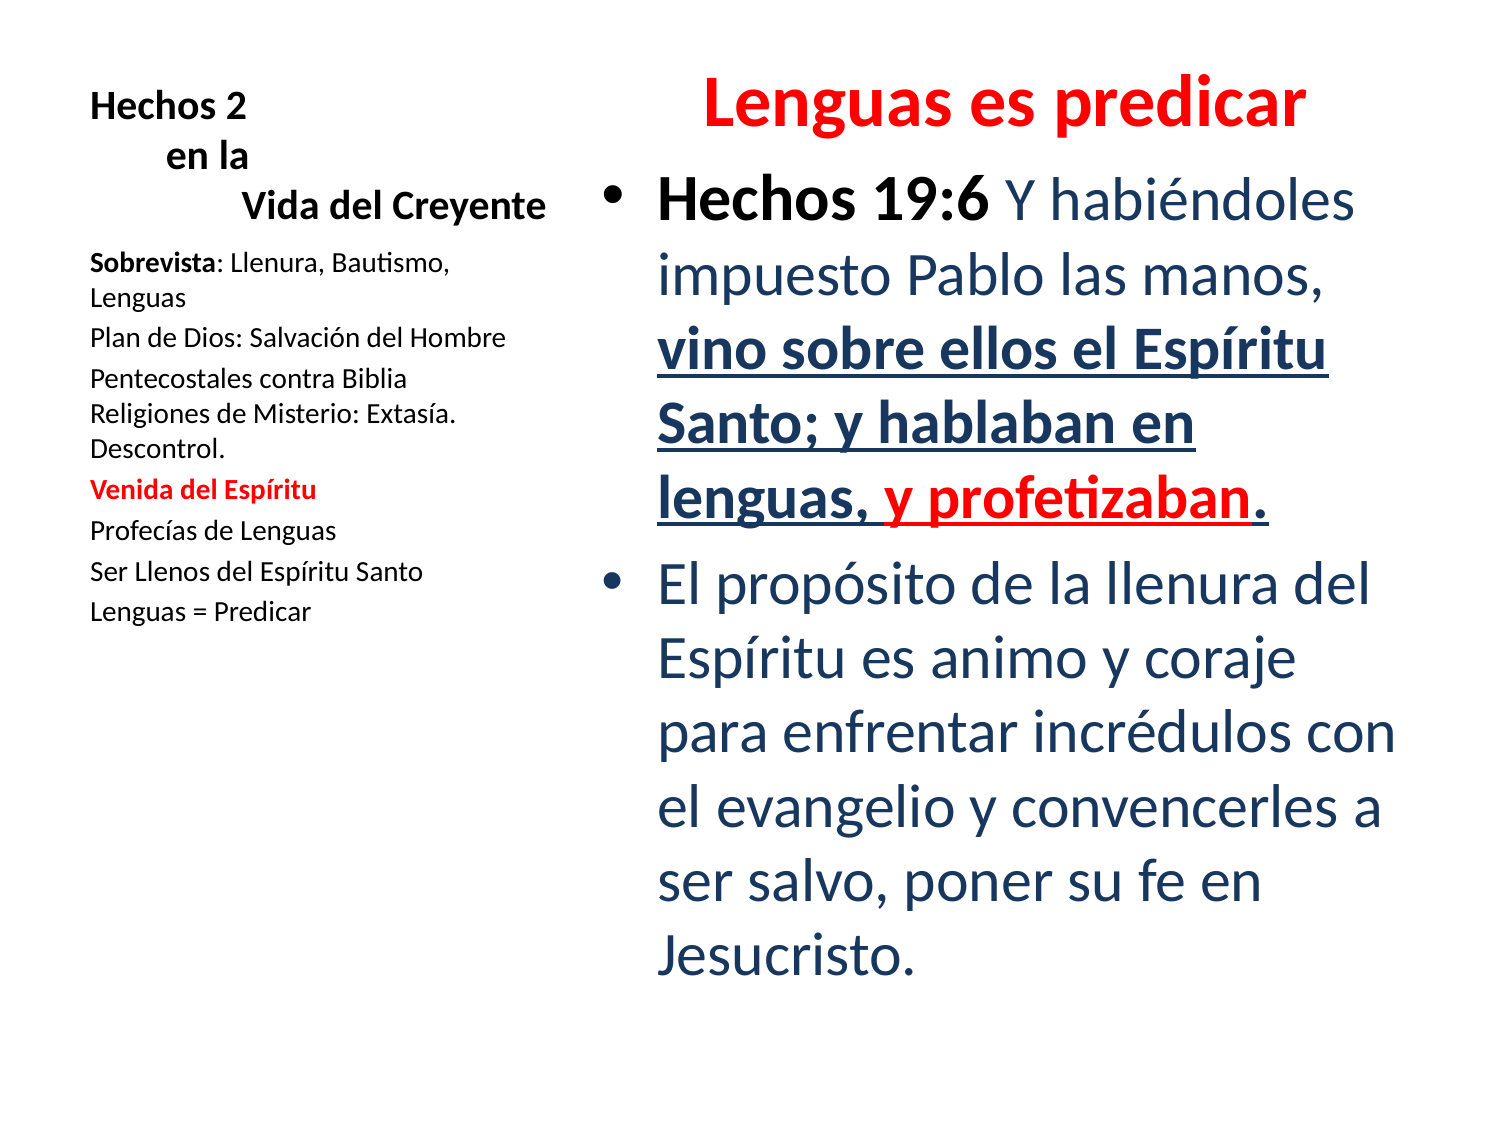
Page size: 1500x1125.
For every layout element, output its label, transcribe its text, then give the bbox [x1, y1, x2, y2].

title Hechos 2 en la Vida del Creyente [75, 44, 569, 235]
list Lenguas es predicar Hechos 19:6 Y habiéndoles impuesto Pablo las manos, vino sobre ellos el Espíritu Santo; y hablaban en lenguas, y profetizaban. El propósito de la llenura del Espíritu es animo y coraje para enfrentar incrédulos con el evangelio y convencerles a ser salvo, poner su fe en Jesucristo. [586, 44, 1425, 1005]
list Sobrevista: Llenura, Bautismo, Lenguas Plan de Dios: Salvación del Hombre Pentecostales contra Biblia Religiones de Misterio: Extasía. Descontrol. Venida del Espíritu Profecías de Lenguas Ser Llenos del Espíritu Santo Lenguas = Predicar [75, 235, 569, 1005]
